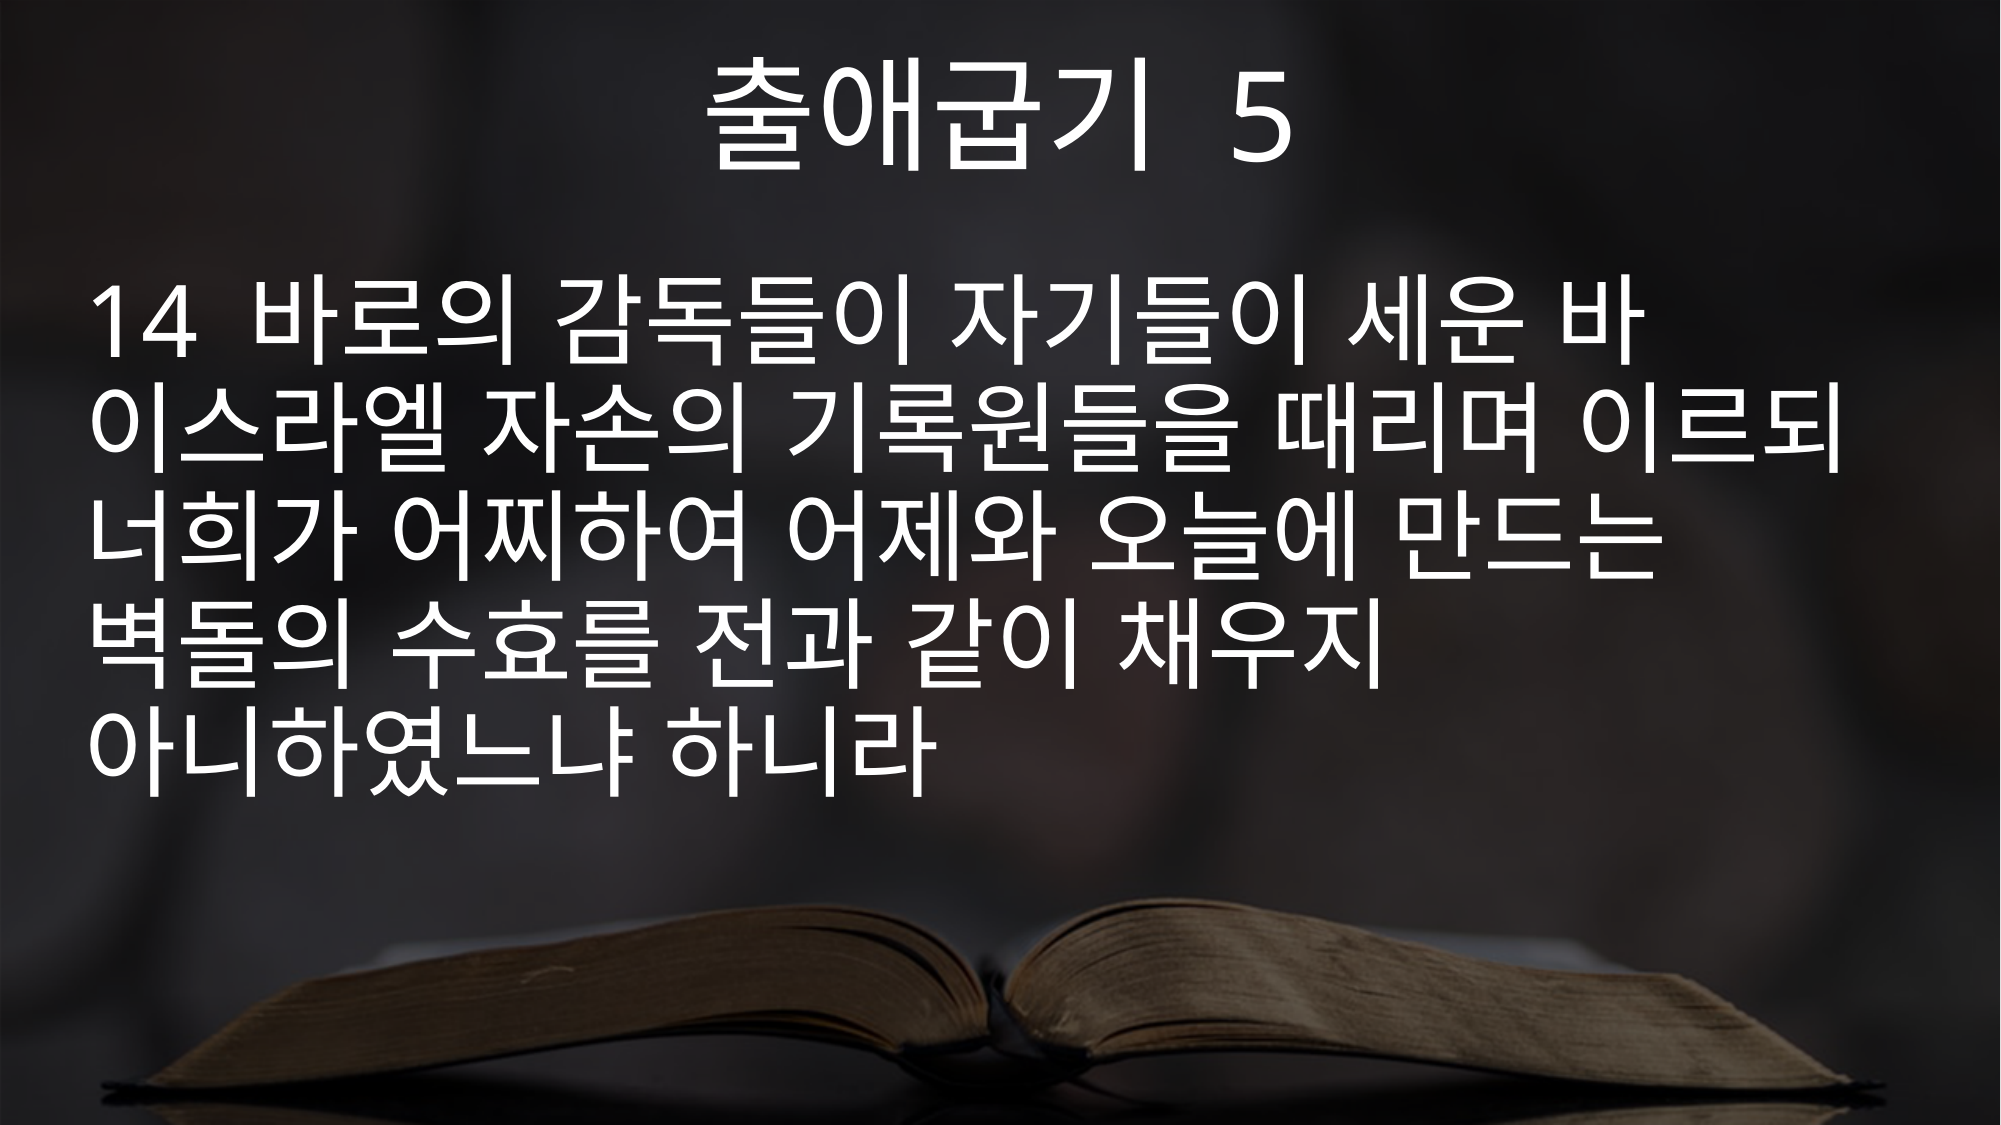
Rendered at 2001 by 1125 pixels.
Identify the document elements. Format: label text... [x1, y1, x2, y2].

list 14 바로의 감독들이 자기들이 세운 바 이스라엘 자손의 기록원들을 때리며 이르되 너희가 어찌하여 어제와 오늘에 만드는 벽돌의 수효를 전과 같이 채우지 아니하였느냐 하니라 [69, 263, 1953, 423]
footer 출애굽기 5 [0, 32, 2000, 192]
picture [0, 0, 2001, 1125]
